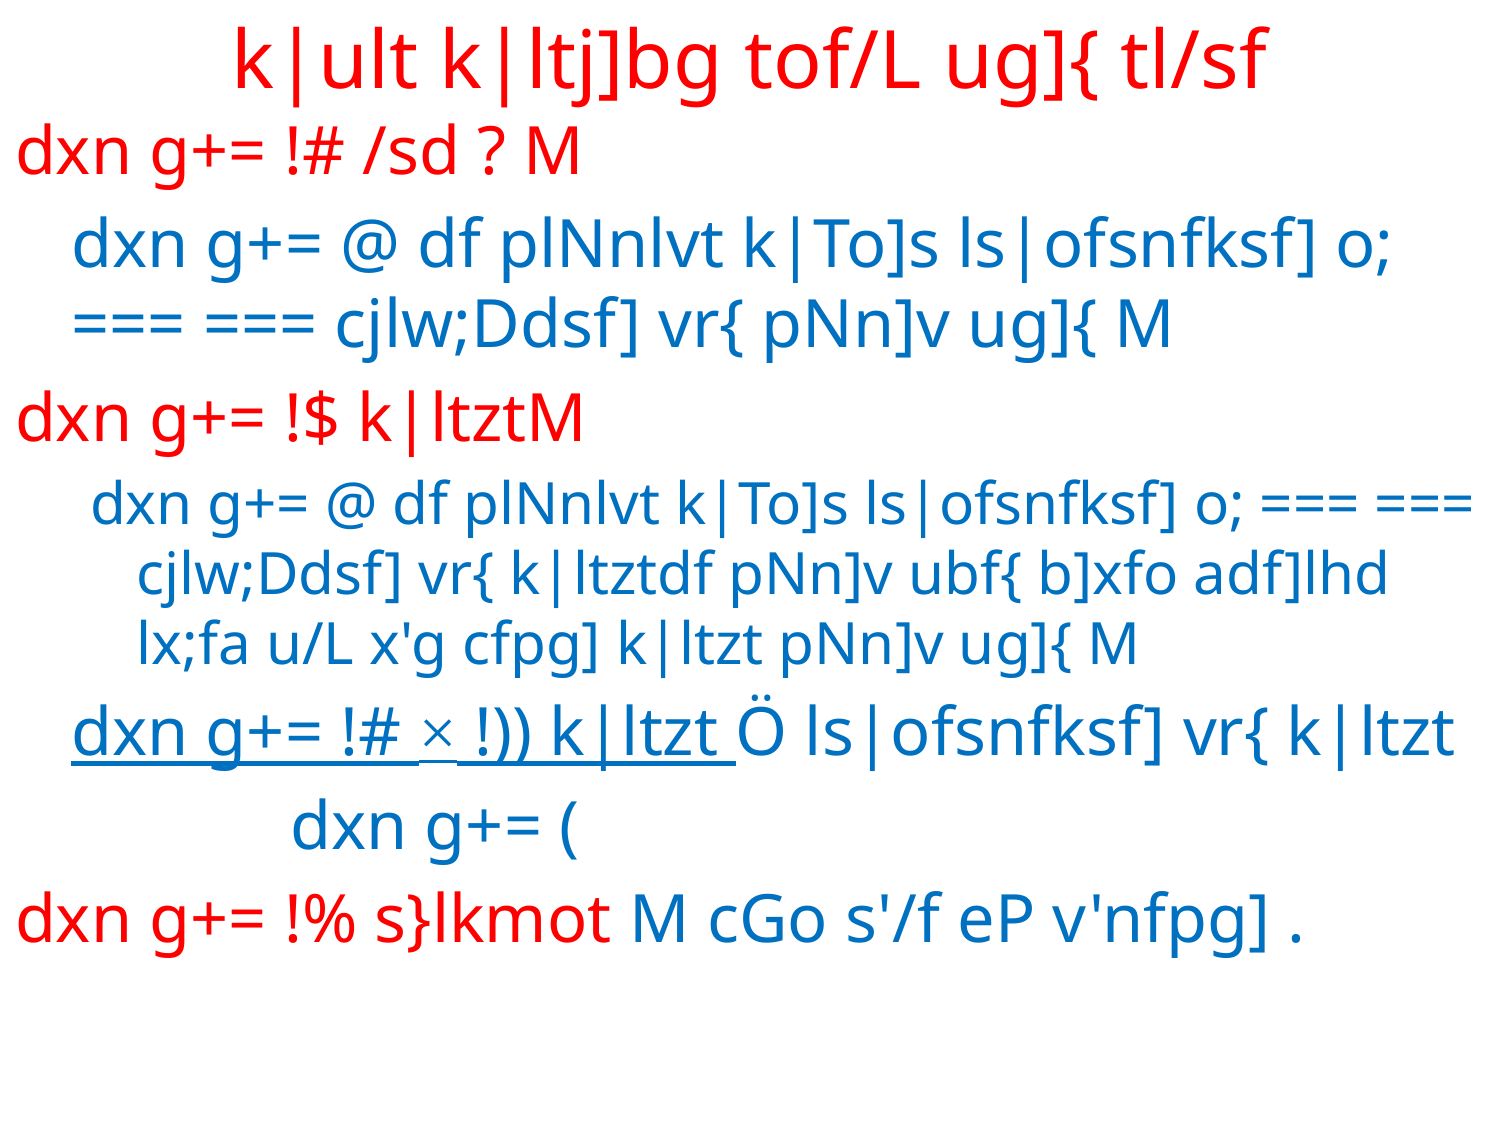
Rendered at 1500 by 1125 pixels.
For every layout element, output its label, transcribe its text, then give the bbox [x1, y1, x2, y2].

title k|ult k|ltj]bg tof/L ug]{ tl/sf [0, 0, 1500, 99]
list dxn g+= !# /sd ? M dxn g+= @ df plNnlvt k|To]s ls|ofsnfksf] o; === === cjlw;Ddsf] vr{ pNn]v ug]{ M dxn g+= !$ k|ltztM dxn g+= @ df plNnlvt k|To]s ls|ofsnfksf] o; === === cjlw;Ddsf] vr{ k|ltztdf pNn]v ubf{ b]xfo adf]lhd lx;fa u/L x'g cfpg] k|ltzt pNn]v ug]{ M dxn g+= !# × !)) k|ltzt Ö ls|ofsnfksf] vr{ k|ltzt dxn g+= ( dxn g+= !% s}lkmot M cGo s'/f eP v'nfpg] . [0, 99, 1500, 1125]
